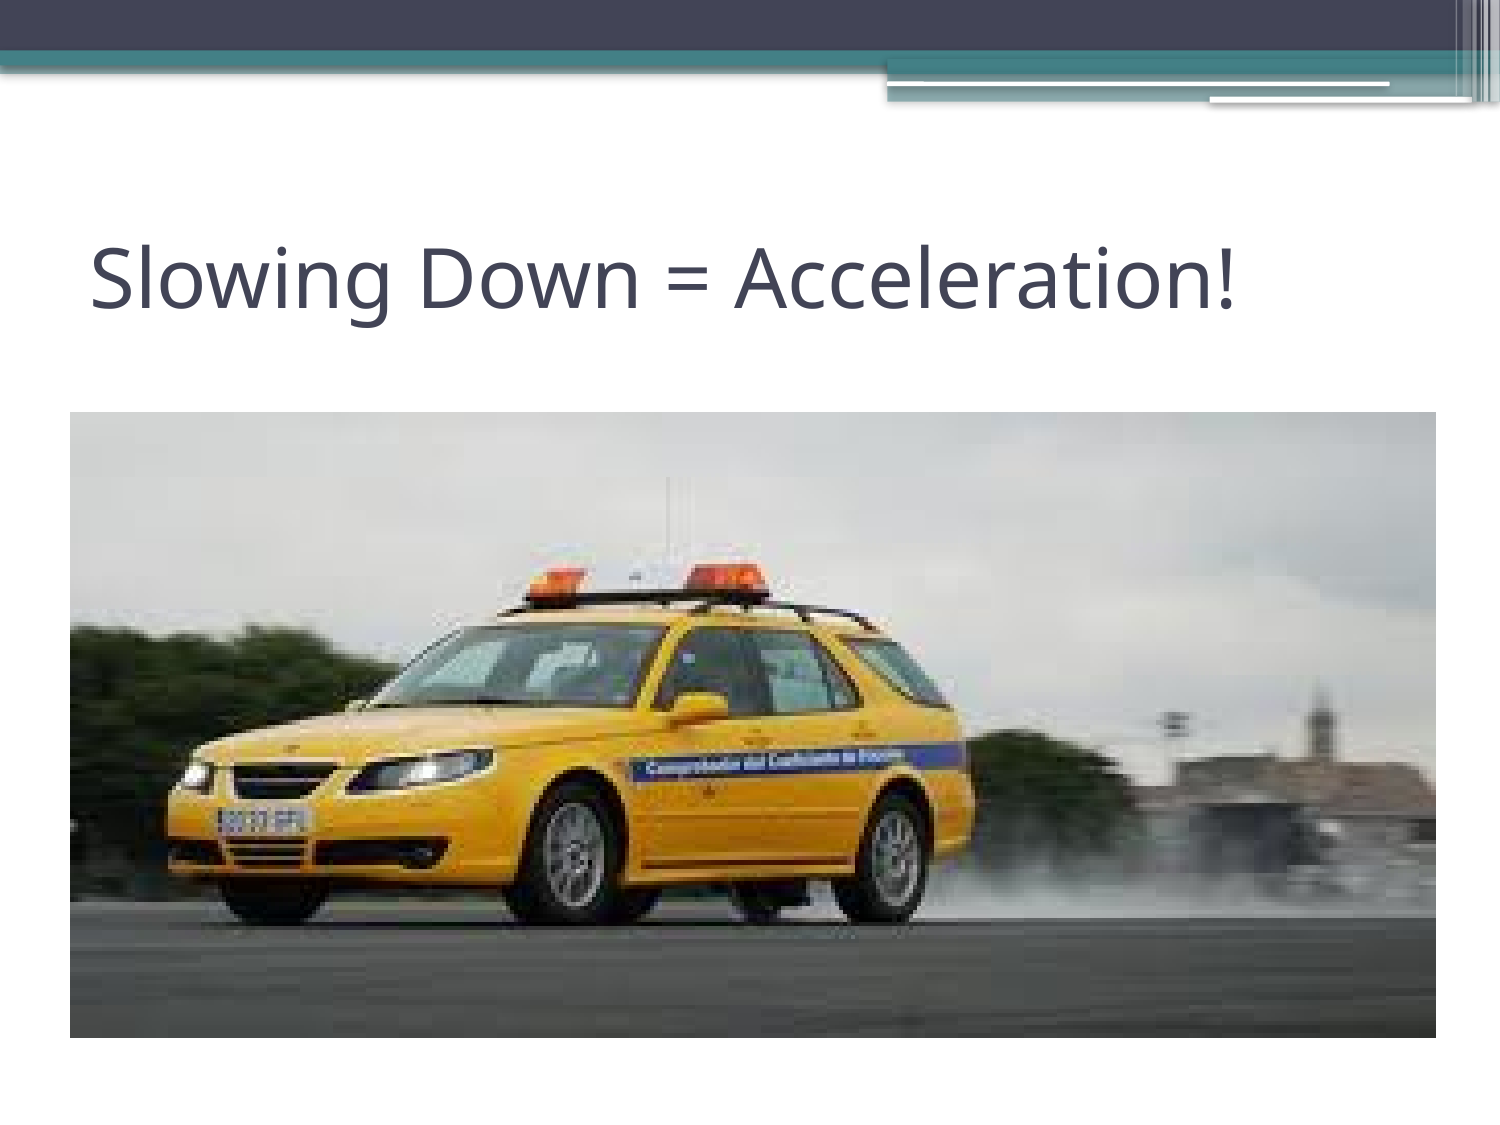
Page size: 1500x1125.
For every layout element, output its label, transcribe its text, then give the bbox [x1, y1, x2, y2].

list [69, 412, 1436, 1038]
title Slowing Down = Acceleration! [75, 187, 1425, 363]
